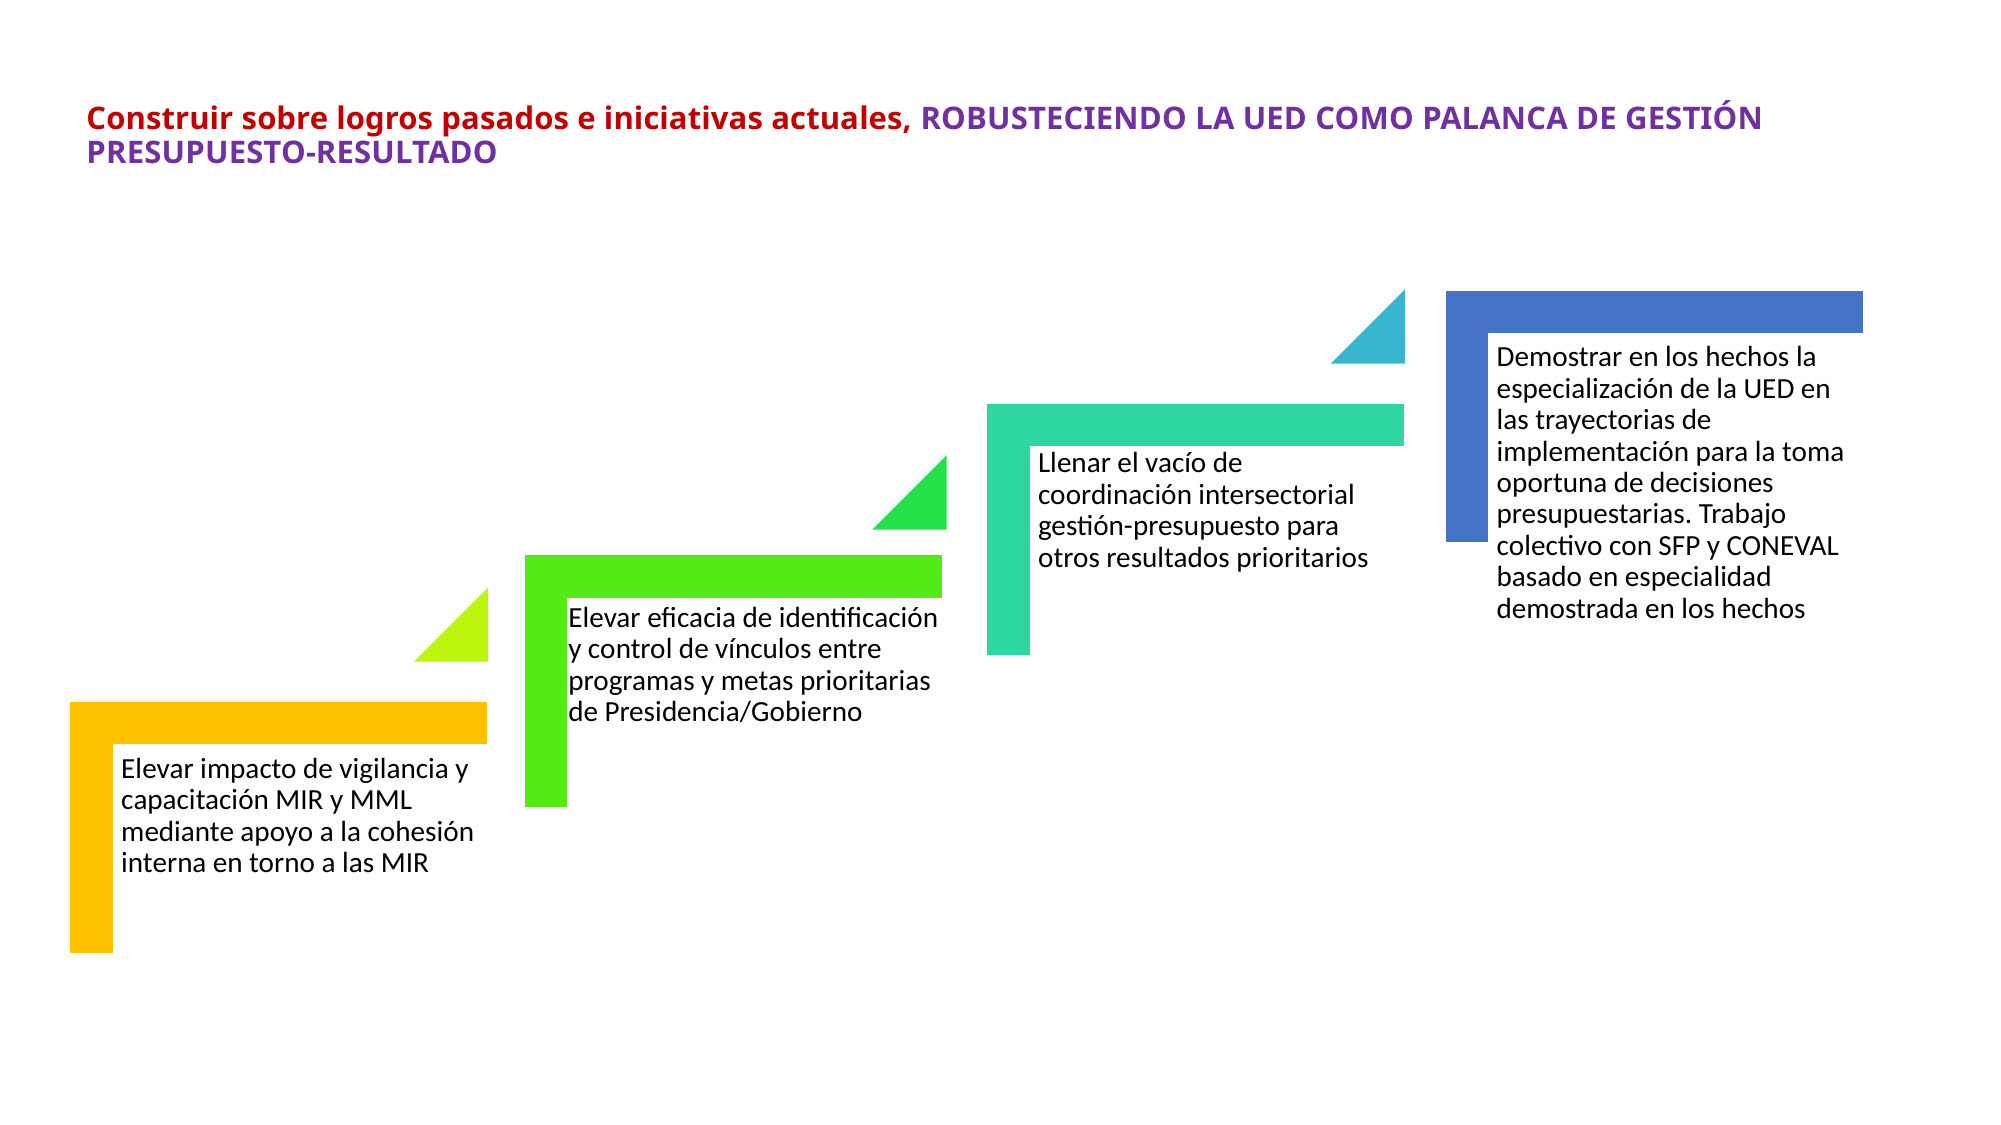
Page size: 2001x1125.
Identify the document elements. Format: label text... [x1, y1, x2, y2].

title Construir sobre logros pasados e iniciativas actuales, ROBUSTECIENDO LA UED COMO PALANCA DE GESTIÓN PRESUPUESTO-RESULTADO [71, 59, 1910, 217]
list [71, 276, 1863, 1089]
